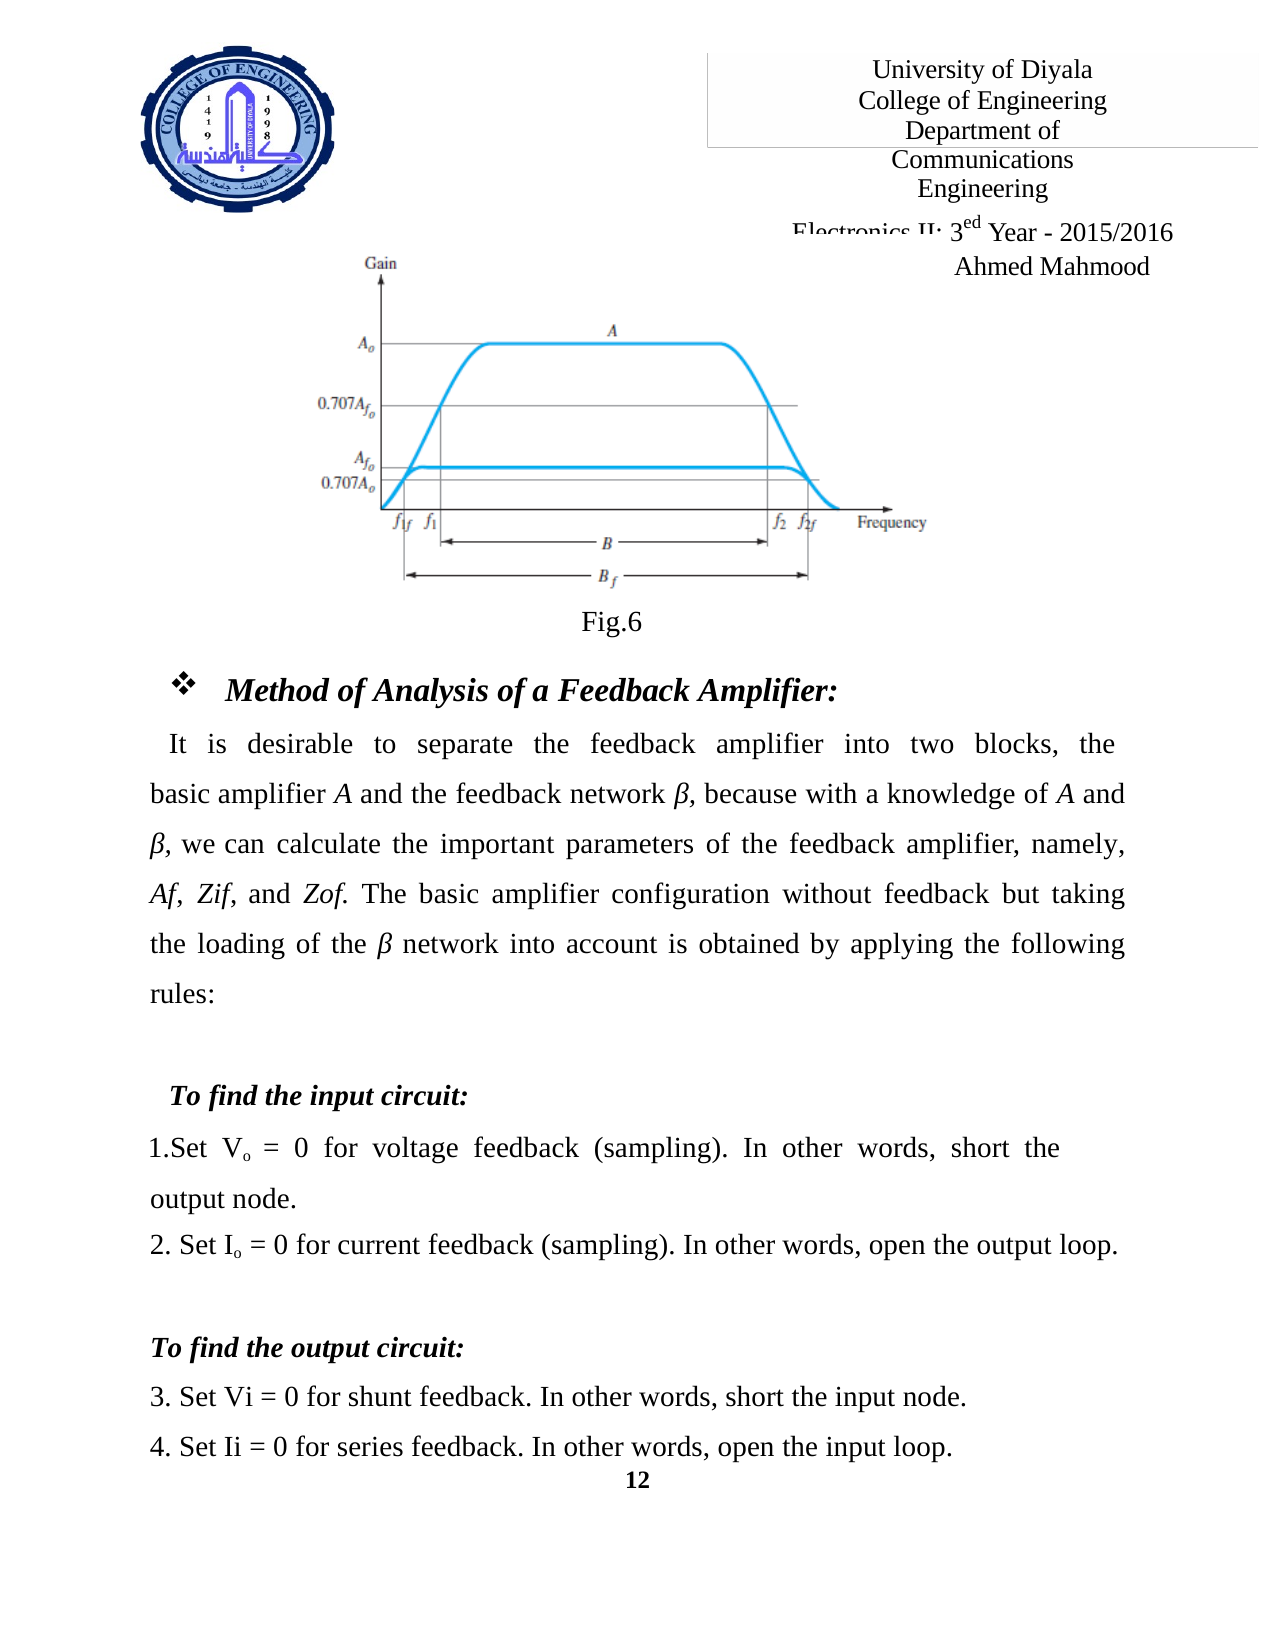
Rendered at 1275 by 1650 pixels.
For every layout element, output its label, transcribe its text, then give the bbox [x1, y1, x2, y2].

picture [695, 53, 1270, 225]
text_box University of Diyala College of Engineering Department of Communications Engineering Electronics II: 3ed Year - 2015/2016 By: Hussein Ahmed Mahmood [736, 52, 1229, 218]
slide_number 12 [620, 1463, 655, 1496]
text_box Fig.6 Method of Analysis of a Feedback Amplifier: It is desirable to separate the feedback amplifier into two blocks, the basic amplifier A and the feedback network β, because with a knowledge of A and β, we can calculate the important parameters of the feedback amplifier, namely, Af, Zif, and Zof. The basic amplifier configuration without feedback but taking the loading of the β network into account is obtained by applying the following rules: To find the input circuit: Set Vo = 0 for voltage feedback (sampling). In other words, short the output node. Set Io = 0 for current feedback (sampling). In other words, open the output loop. To find the output circuit: Set Vi = 0 for shunt feedback. In other words, short the input node. Set Ii = 0 for series feedback. In other words, open the input loop. [147, 602, 1128, 1417]
text_box [278, 234, 952, 594]
text_box [140, 42, 335, 213]
